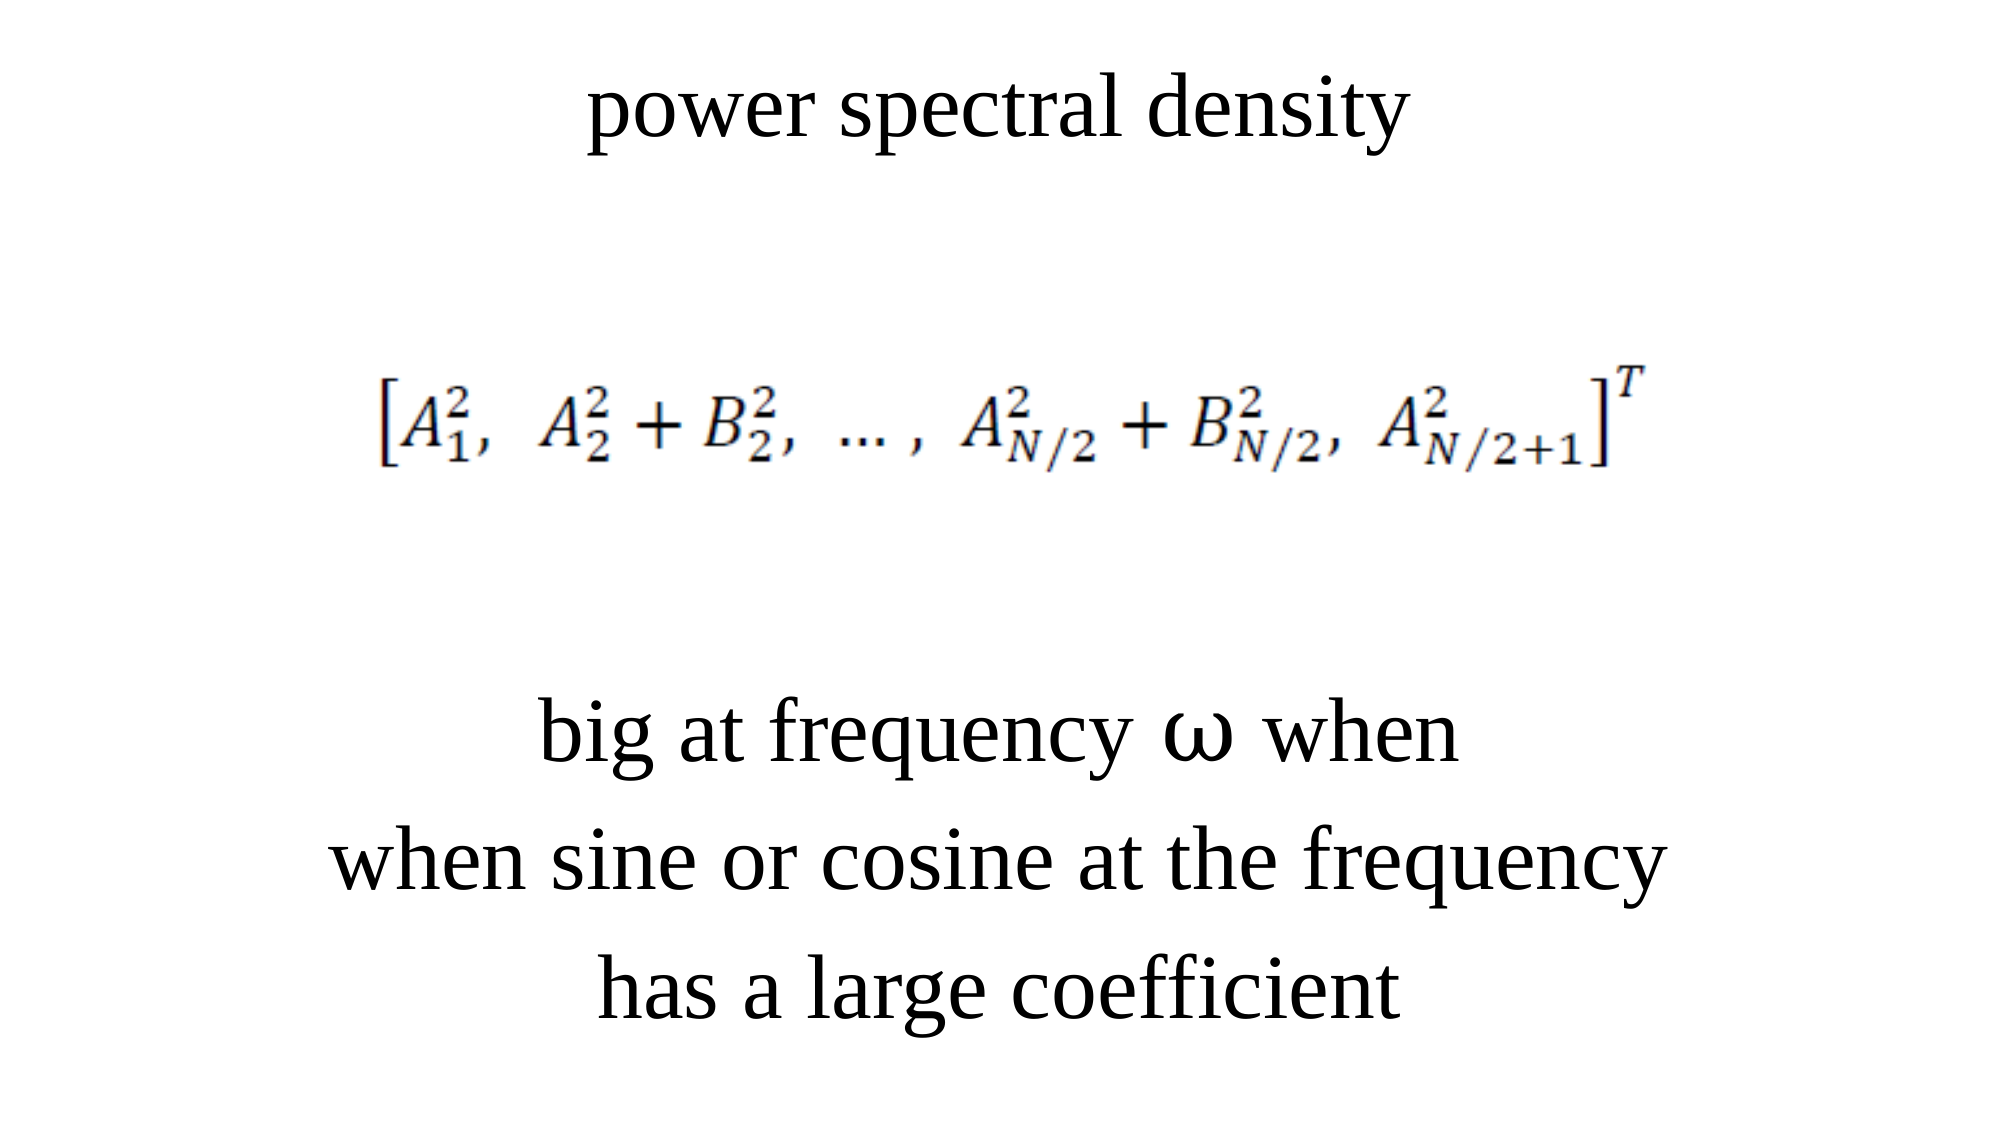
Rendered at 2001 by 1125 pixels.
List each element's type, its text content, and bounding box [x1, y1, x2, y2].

picture [337, 287, 1697, 550]
text_box power spectral density [249, 37, 1750, 175]
text_box big at frequency ω when when sine or cosine at the frequency has a large coefficient [249, 662, 1750, 1125]
